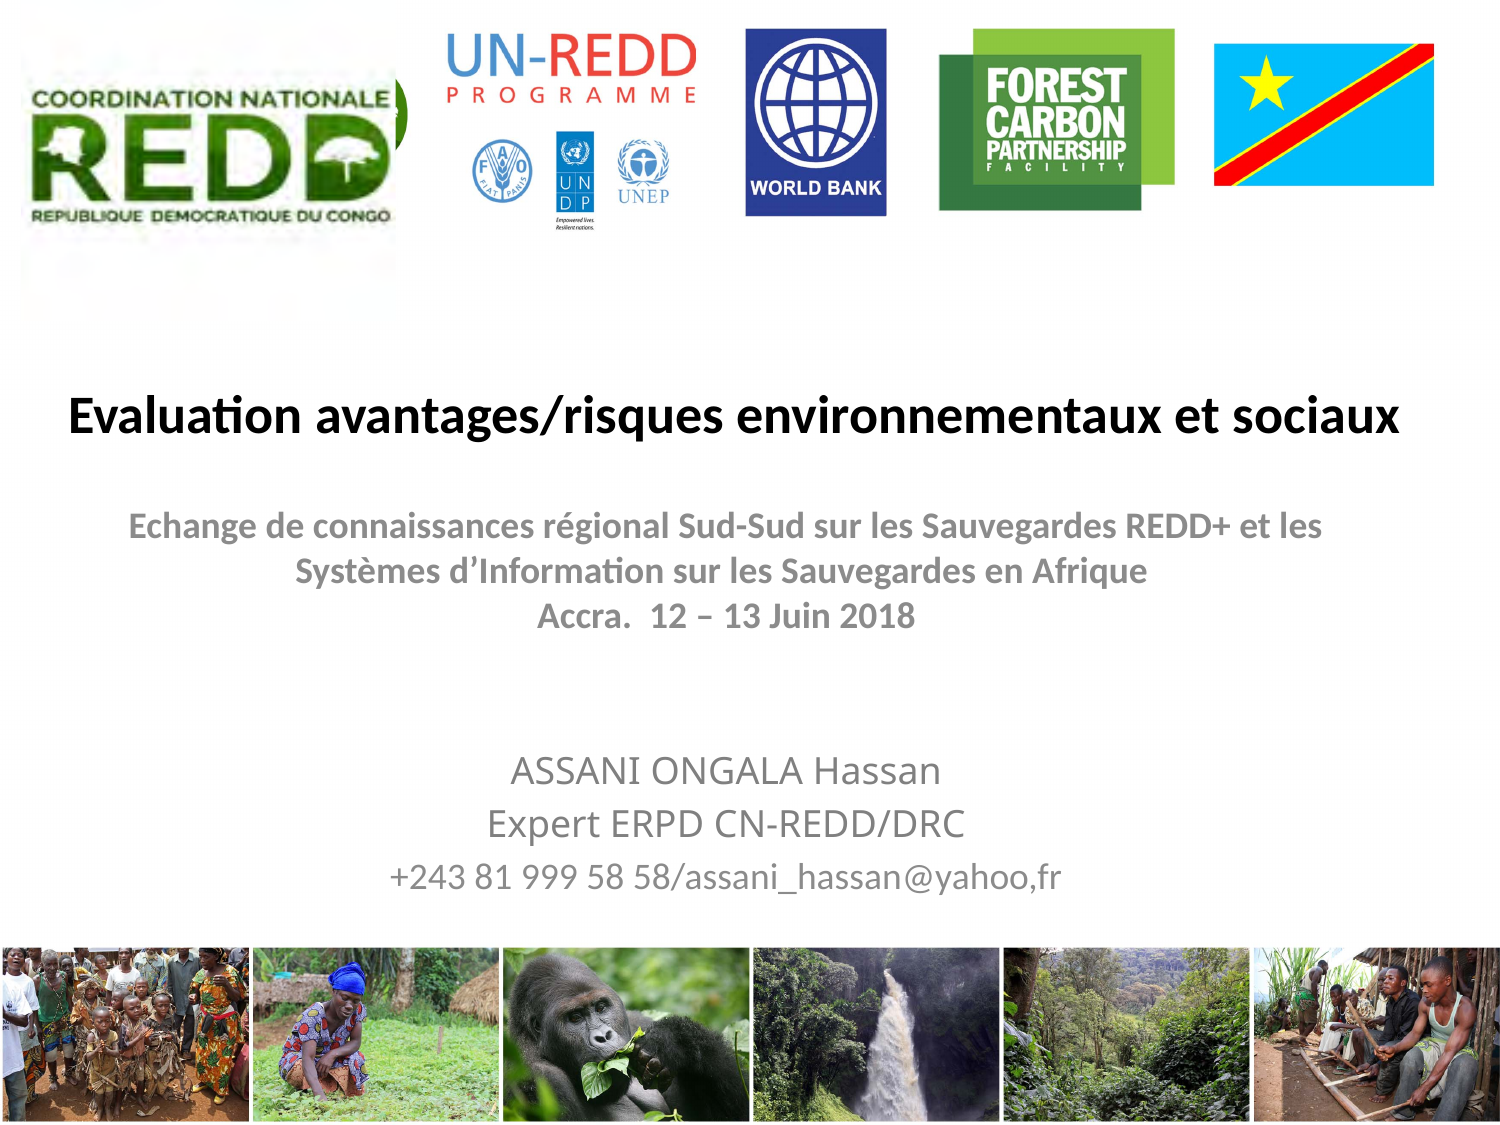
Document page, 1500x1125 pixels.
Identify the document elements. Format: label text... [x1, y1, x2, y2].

text_box ASSANI ONGALA Hassan Expert ERPD CN-REDD/DRC +243 81 999 58 58/assani_hassan@yahoo,fr [112, 739, 1341, 929]
picture [0, 0, 1500, 1125]
title Evaluation avantages/risques environnementaux et sociaux [0, 278, 1471, 610]
footer Echange de connaissances régional Sud-Sud sur les Sauvegardes REDD+ et les Systèmes d’Information sur les Sauvegardes en Afrique Accra. 12 – 13 Juin 2018 [101, 479, 1352, 668]
